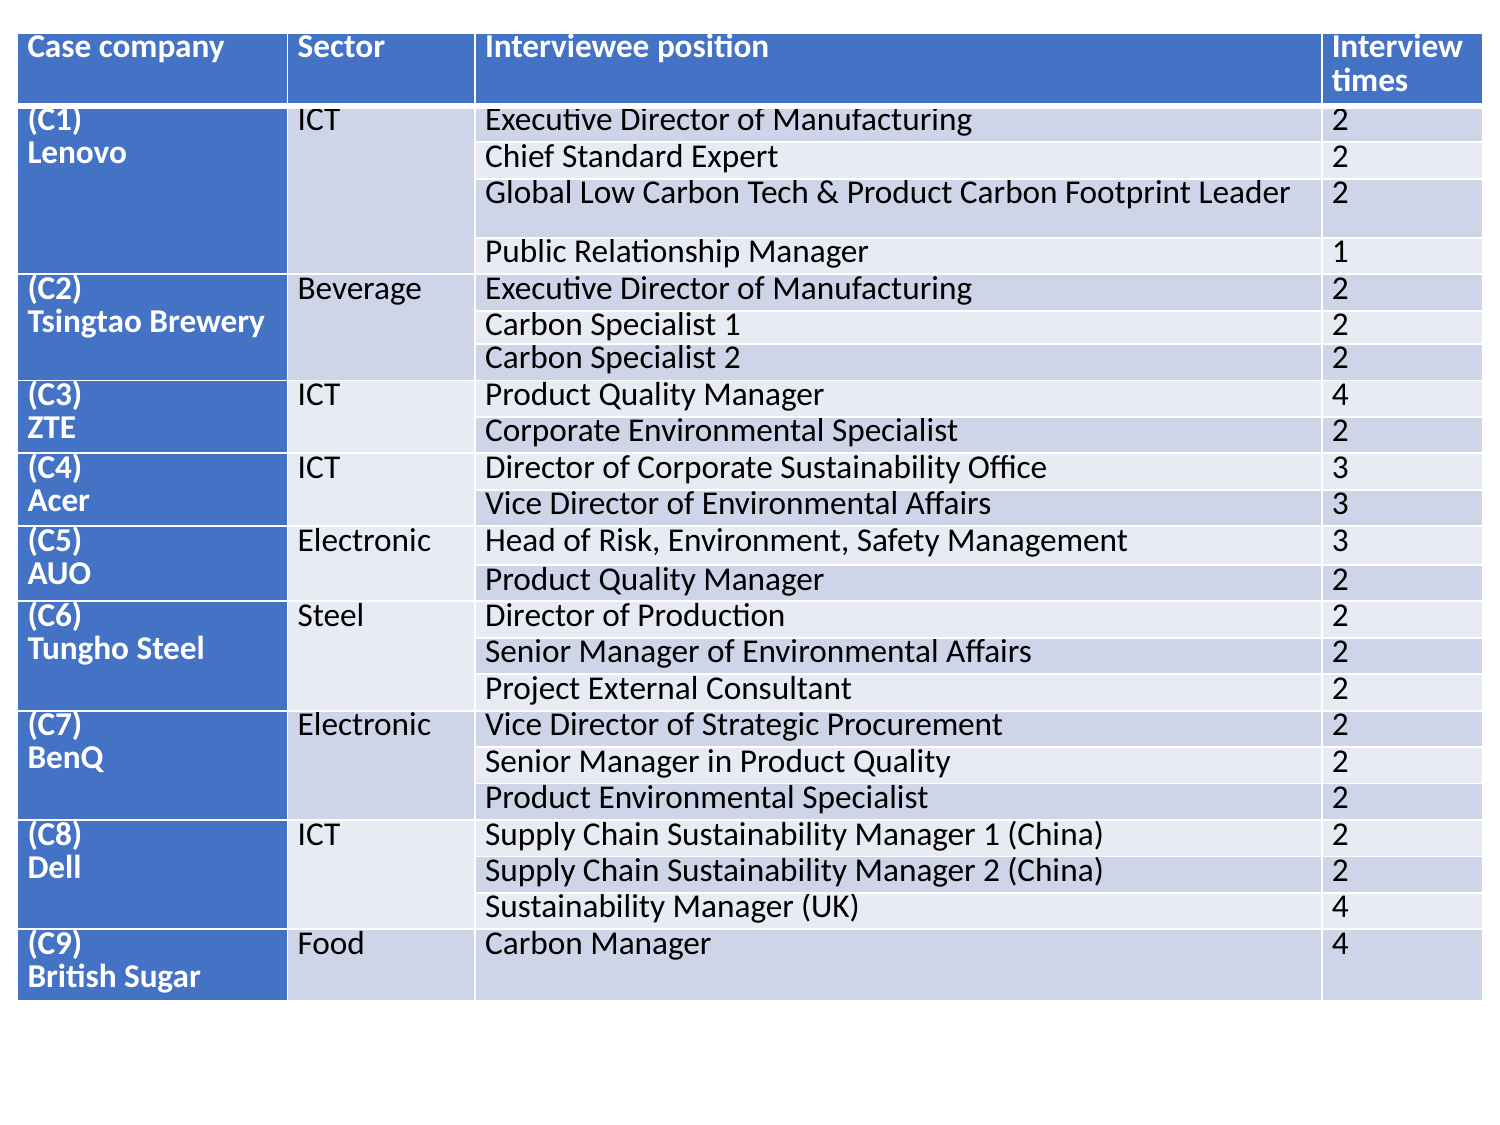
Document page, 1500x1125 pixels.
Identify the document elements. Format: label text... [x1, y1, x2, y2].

table_cell 2 [1323, 639, 1482, 673]
table_cell 2 [1323, 748, 1482, 783]
table_cell Director of Production [476, 602, 1321, 637]
table_cell Product Environmental Specialist [476, 784, 1321, 819]
table_cell Chief Standard Expert [476, 143, 1321, 178]
table_cell Executive Director of Manufacturing [476, 275, 1321, 310]
table_cell Beverage [288, 275, 474, 380]
table_cell 2 [1323, 275, 1482, 310]
table_cell Corporate Environmental Specialist [476, 418, 1321, 452]
table_cell Carbon Manager [476, 930, 1321, 1000]
table_cell (C6) Tungho Steel [18, 602, 287, 710]
table_cell Supply Chain Sustainability Manager 1 (China) [476, 821, 1321, 856]
table_cell Director of Corporate Sustainability Office [476, 454, 1321, 489]
table_cell ICT [288, 109, 474, 273]
table_cell 2 [1323, 566, 1482, 600]
table_cell 4 [1323, 381, 1482, 416]
table_cell 4 [1323, 894, 1482, 928]
table_cell Head of Risk, Environment, Safety Management [476, 527, 1321, 564]
table_cell Supply Chain Sustainability Manager 2 (China) [476, 857, 1321, 892]
table_cell ICT [288, 821, 474, 928]
table_cell Food [288, 930, 474, 1000]
table_cell 1 [1323, 239, 1482, 273]
table_cell 2 [1323, 857, 1482, 892]
table_cell 2 [1323, 109, 1482, 141]
table_cell Public Relationship Manager [476, 239, 1321, 273]
table_cell 2 [1323, 345, 1482, 380]
table_cell (C4) Acer [18, 454, 287, 525]
table_cell 3 [1323, 527, 1482, 564]
table_cell Vice Director of Environmental Affairs [476, 491, 1321, 525]
table_cell (C9) British Sugar [18, 930, 287, 1000]
table_cell 4 [1323, 930, 1482, 1000]
table_cell (C7) BenQ [18, 712, 287, 819]
table_cell (C2) Tsingtao Brewery [18, 275, 287, 380]
table_cell Executive Director of Manufacturing [476, 109, 1321, 141]
table_cell (C1) Lenovo [18, 109, 287, 273]
table_cell (C3) ZTE [18, 381, 287, 452]
table_cell Electronic [288, 712, 474, 819]
table_header Sector [288, 34, 474, 103]
table_cell ICT [288, 454, 474, 525]
table_cell 3 [1323, 454, 1482, 489]
table_cell Product Quality Manager [476, 566, 1321, 600]
table_cell Senior Manager in Product Quality [476, 748, 1321, 783]
table_cell Sustainability Manager (UK) [476, 894, 1321, 928]
table_cell 2 [1323, 821, 1482, 856]
table_cell Electronic [288, 527, 474, 600]
table_cell Global Low Carbon Tech & Product Carbon Footprint Leader [476, 180, 1321, 237]
table_cell 2 [1323, 602, 1482, 637]
table_cell ICT [288, 381, 474, 452]
table_cell 2 [1323, 675, 1482, 710]
table_header Case company [18, 34, 287, 103]
table_cell Project External Consultant [476, 675, 1321, 710]
table_cell (C8) Dell [18, 821, 287, 928]
table_cell Product Quality Manager [476, 381, 1321, 416]
table_header Interview times [1323, 34, 1482, 103]
table_cell Senior Manager of Environmental Affairs [476, 639, 1321, 673]
table_cell (C5) AUO [18, 527, 287, 600]
table_cell Vice Director of Strategic Procurement [476, 712, 1321, 746]
table_cell 2 [1323, 712, 1482, 746]
table_header Interviewee position [476, 34, 1321, 103]
table_cell 2 [1323, 180, 1482, 237]
table_cell 2 [1323, 143, 1482, 178]
table_cell 3 [1323, 491, 1482, 525]
table_cell Steel [288, 602, 474, 710]
table_cell 2 [1323, 784, 1482, 819]
table_cell 2 [1323, 418, 1482, 452]
table_cell Carbon Specialist 2 [476, 345, 1321, 380]
table_cell Carbon Specialist 1 [476, 312, 1321, 343]
table_cell 2 [1323, 312, 1482, 343]
